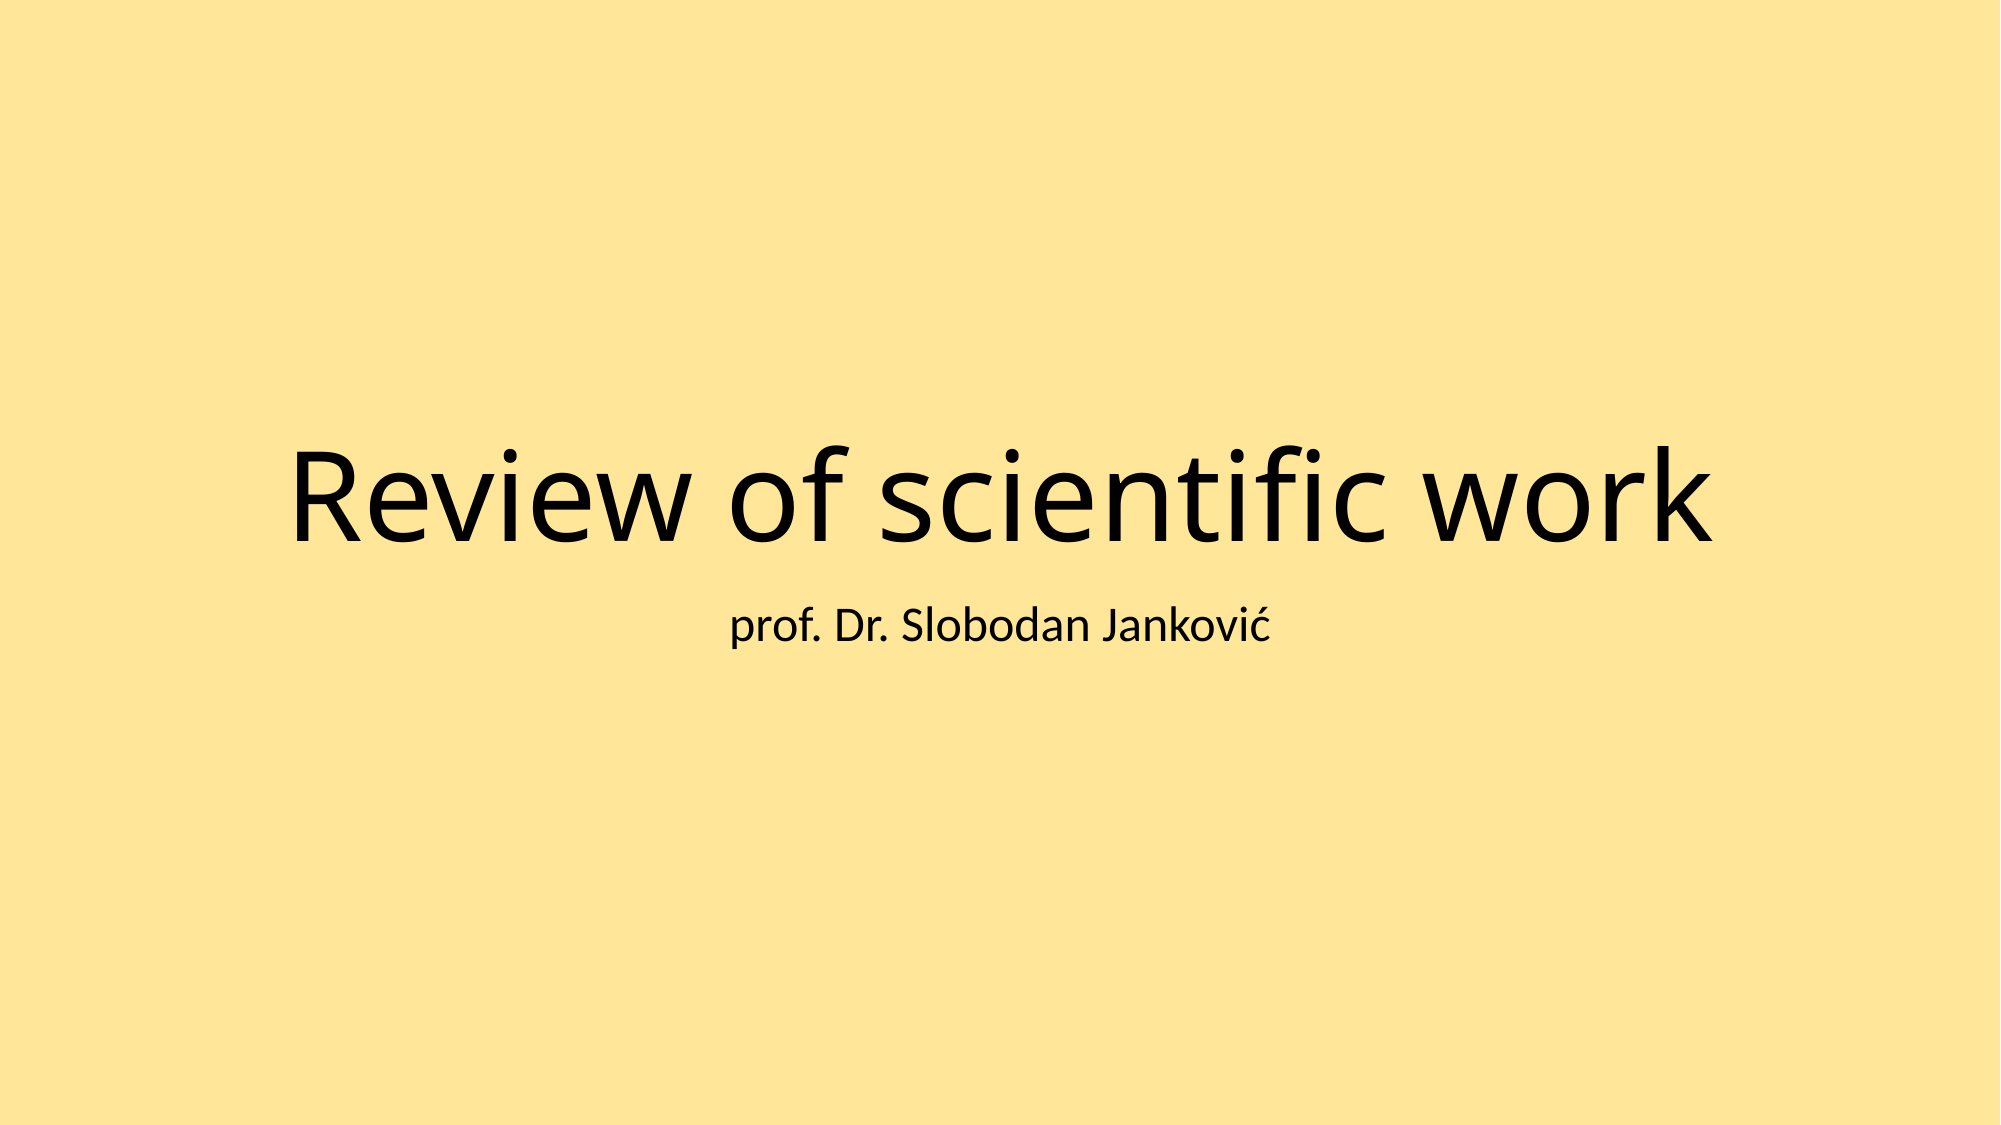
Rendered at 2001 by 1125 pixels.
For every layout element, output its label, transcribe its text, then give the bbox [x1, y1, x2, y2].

title Review of scientific work [249, 184, 1750, 576]
subtitle prof. Dr. Slobodan Janković [249, 590, 1750, 863]
